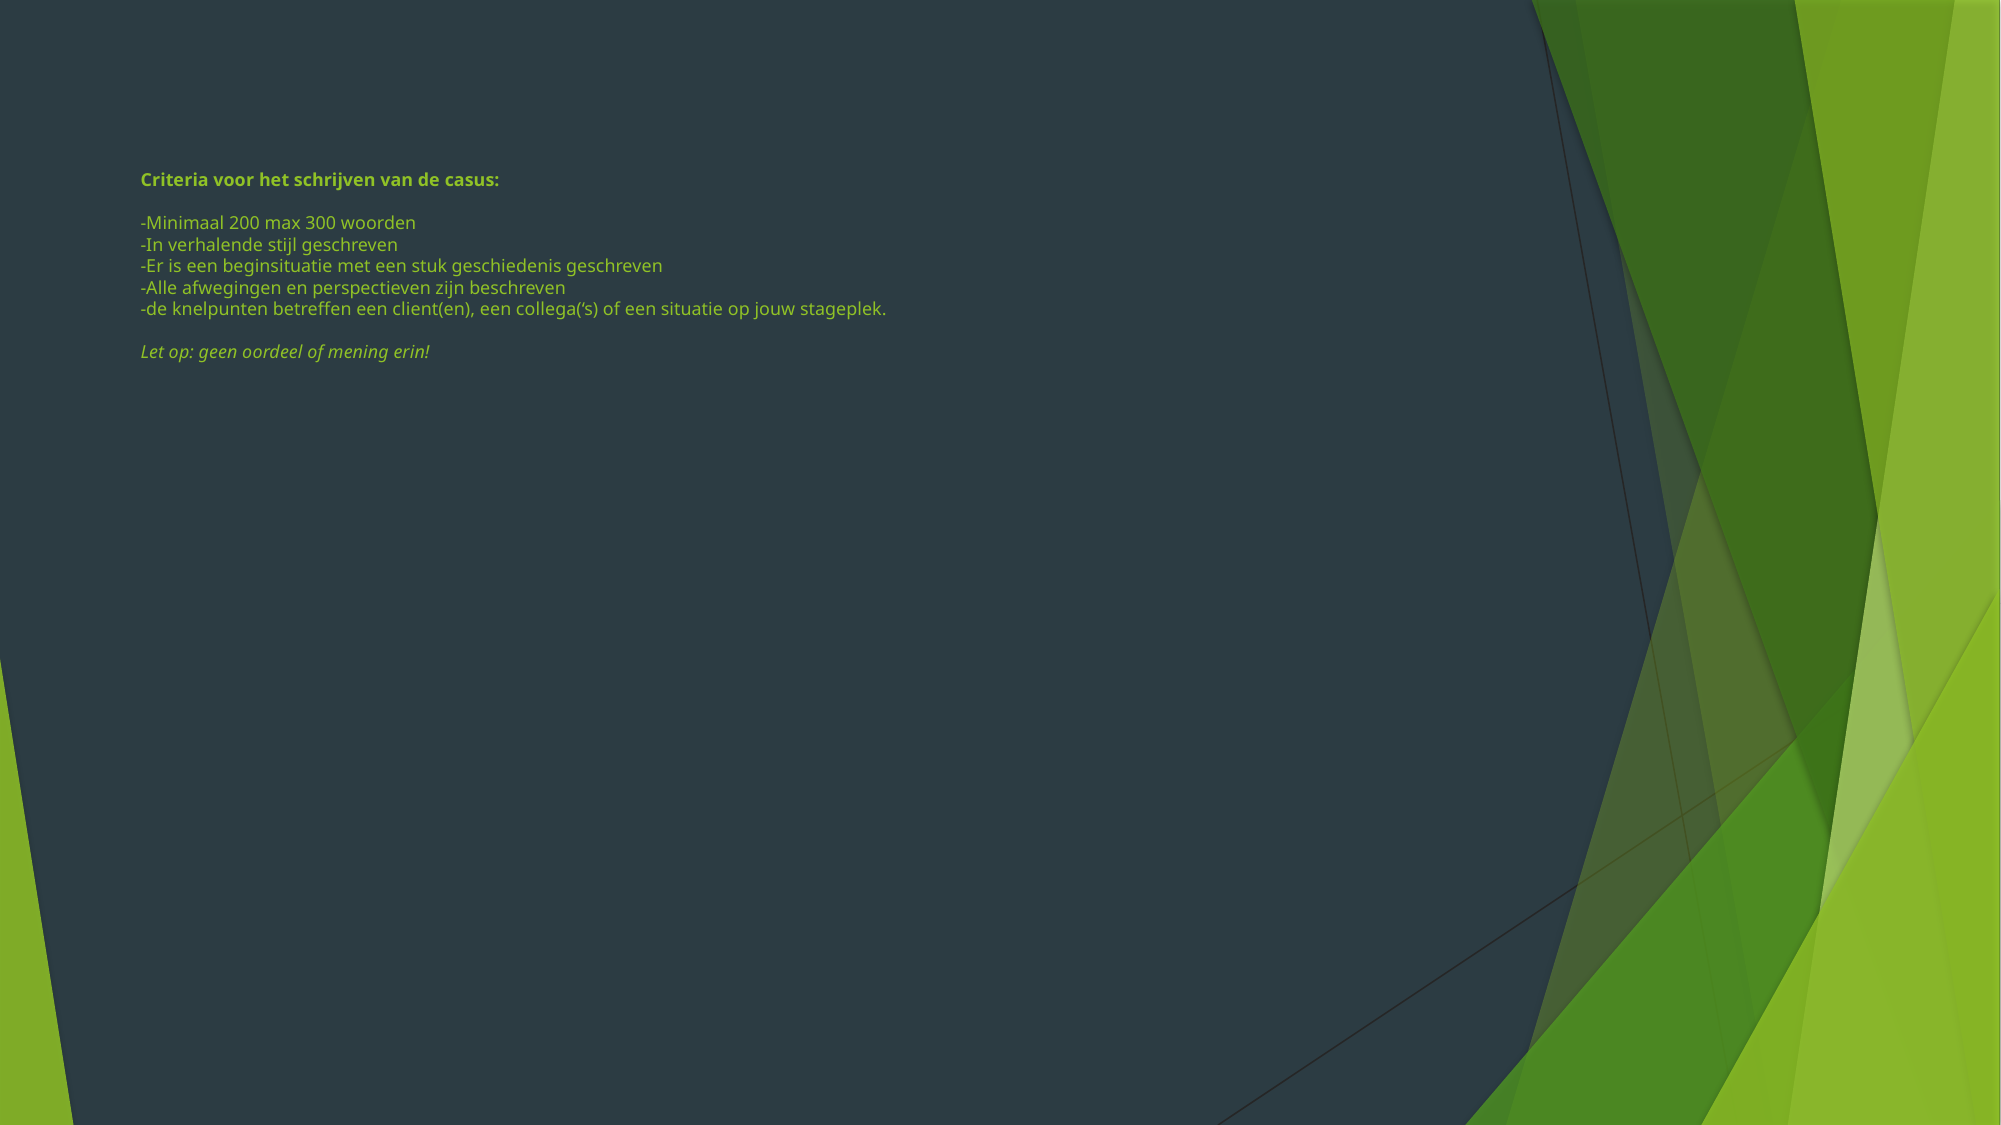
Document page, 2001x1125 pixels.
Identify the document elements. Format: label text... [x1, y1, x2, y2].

title Criteria voor het schrijven van de casus: -Minimaal 200 max 300 woorden -In verhalende stijl geschreven -Er is een beginsituatie met een stuk geschiedenis geschreven -Alle afwegingen en perspectieven zijn beschreven -de knelpunten betreffen een client(en), een collega(‘s) of een situatie op jouw stageplek. Let op: geen oordeel of mening erin! [125, 161, 1692, 378]
